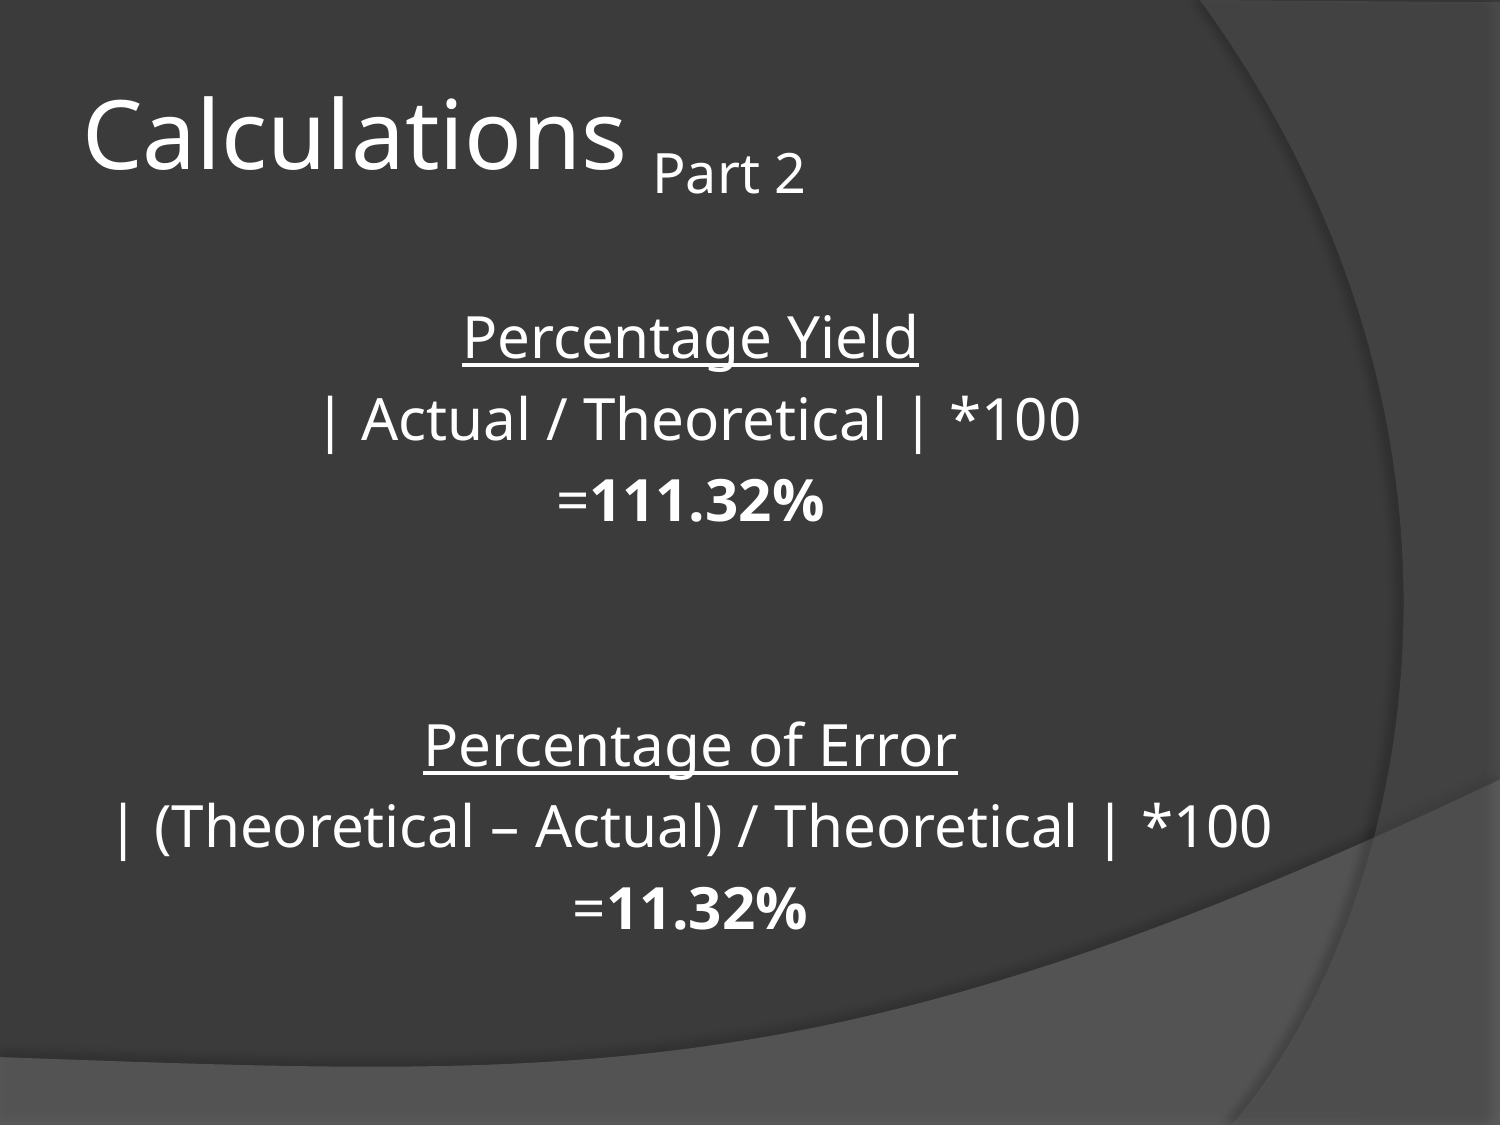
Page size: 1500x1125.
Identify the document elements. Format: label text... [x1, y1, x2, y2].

title Calculations Part 2 [75, 45, 1300, 233]
list Percentage Yield | Actual / Theoretical | *100 =111.32% Percentage of Error | (Theoretical – Actual) / Theoretical | *100 =11.32% [75, 292, 1300, 1036]
